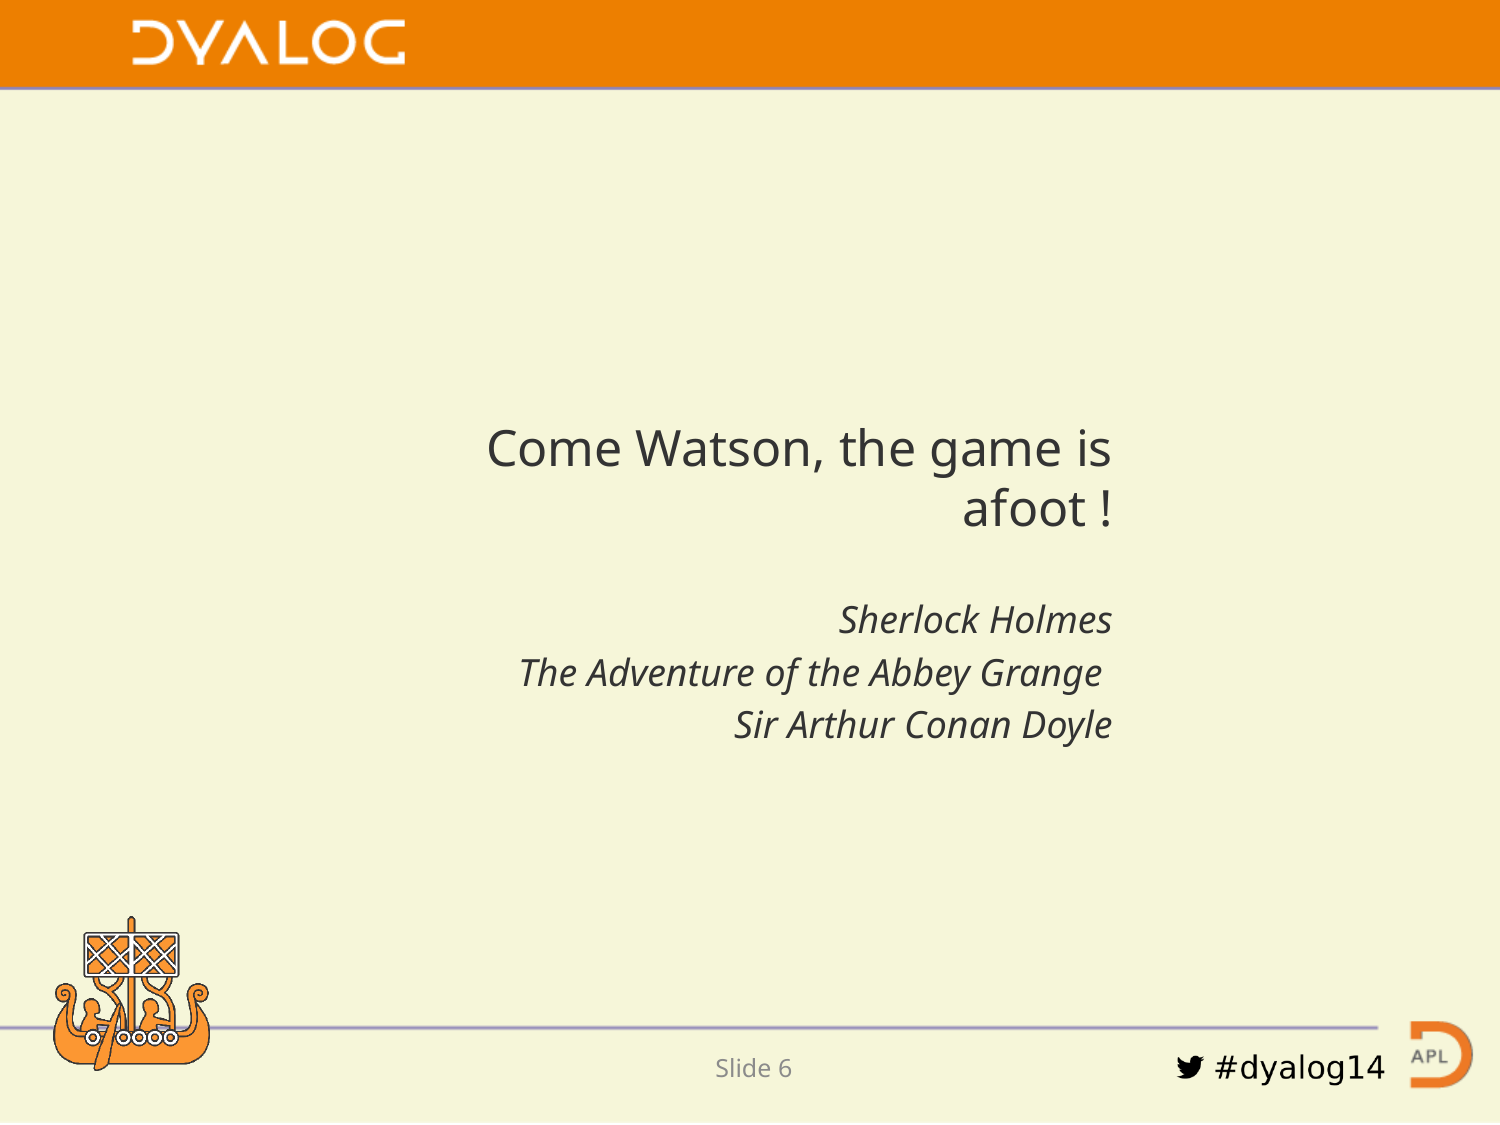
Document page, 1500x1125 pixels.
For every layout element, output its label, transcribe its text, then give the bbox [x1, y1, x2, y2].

picture [0, 0, 1500, 1123]
slide_number Slide 5 [585, 1039, 923, 1100]
list Come Watson, the game is afoot ! Sherlock Holmes The Adventure of the Abbey Grange Sir Arthur Conan Doyle [336, 408, 1128, 705]
